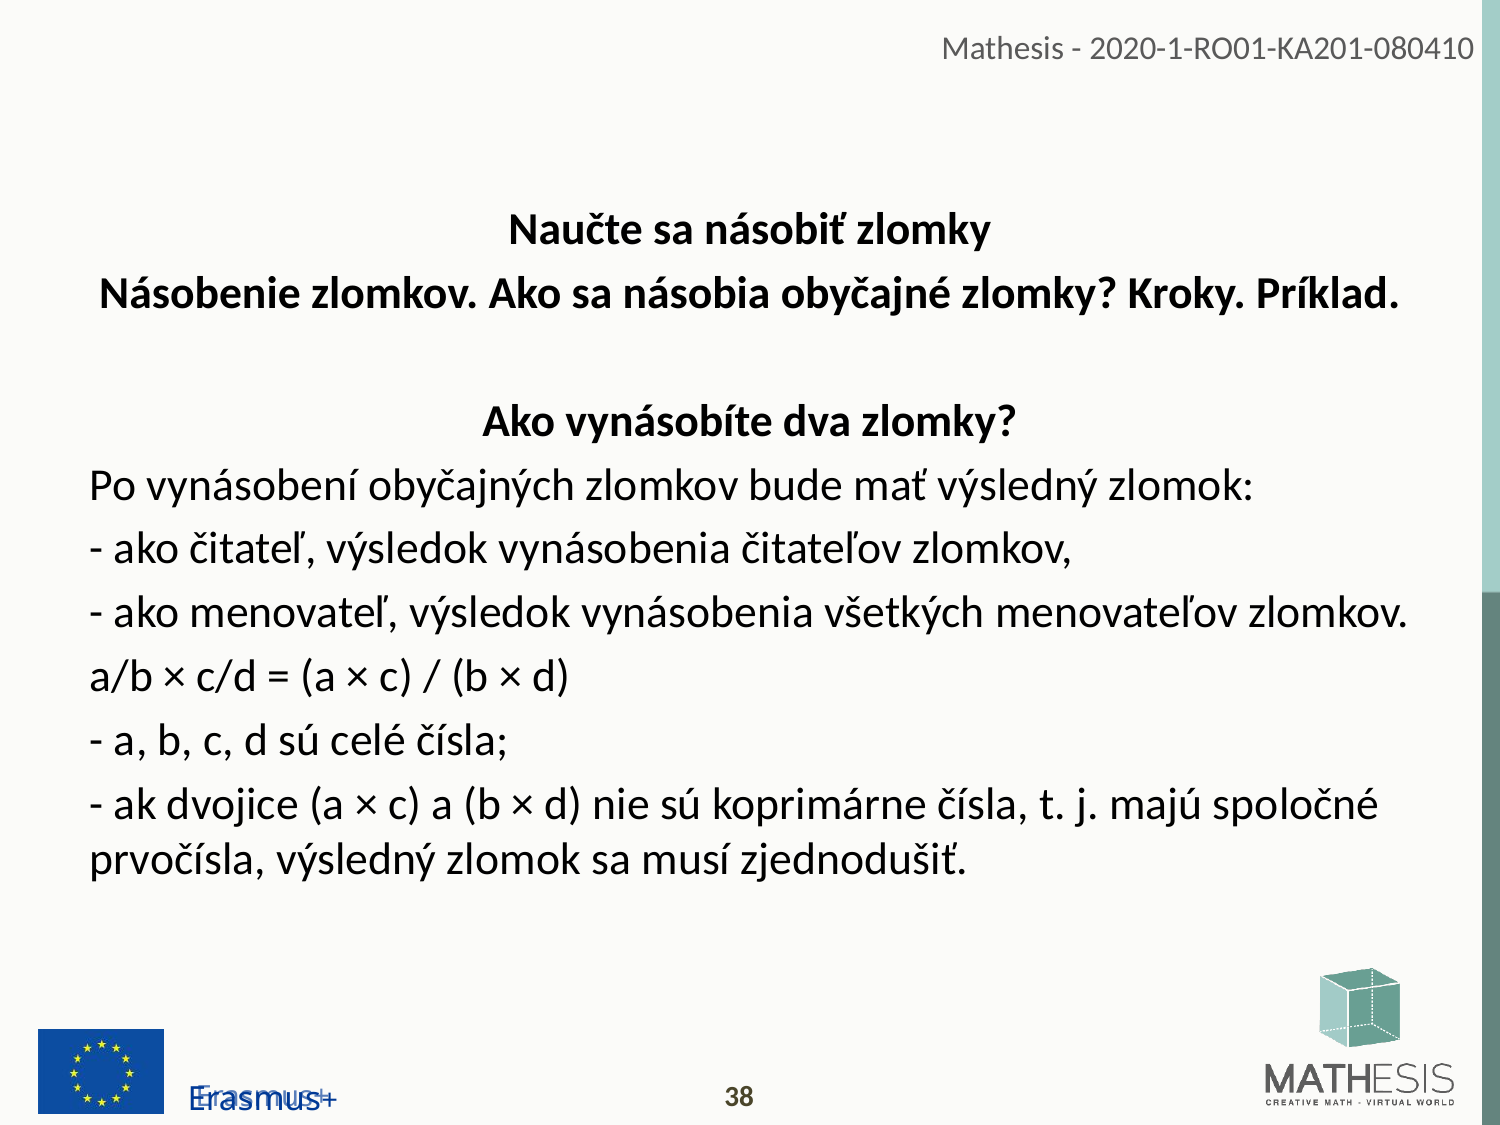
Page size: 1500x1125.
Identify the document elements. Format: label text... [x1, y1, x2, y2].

picture [38, 1029, 164, 1114]
list Naučte sa násobiť zlomky Násobenie zlomkov. Ako sa násobia obyčajné zlomky? Kroky. Príklad. Ako vynásobíte dva zlomky? Po vynásobení obyčajných zlomkov bude mať výsledný zlomok: - ako čitateľ, výsledok vynásobenia čitateľov zlomkov, - ako menovateľ, výsledok vynásobenia všetkých menovateľov zlomkov. a/b × c/d = (a × c) / (b × d) - a, b, c, d sú celé čísla; - ak dvojice (a × c) a (b × d) nie sú koprimárne čísla, t. j. majú spoločné prvočísla, výsledný zlomok sa musí zjednodušiť. [75, 191, 1425, 934]
